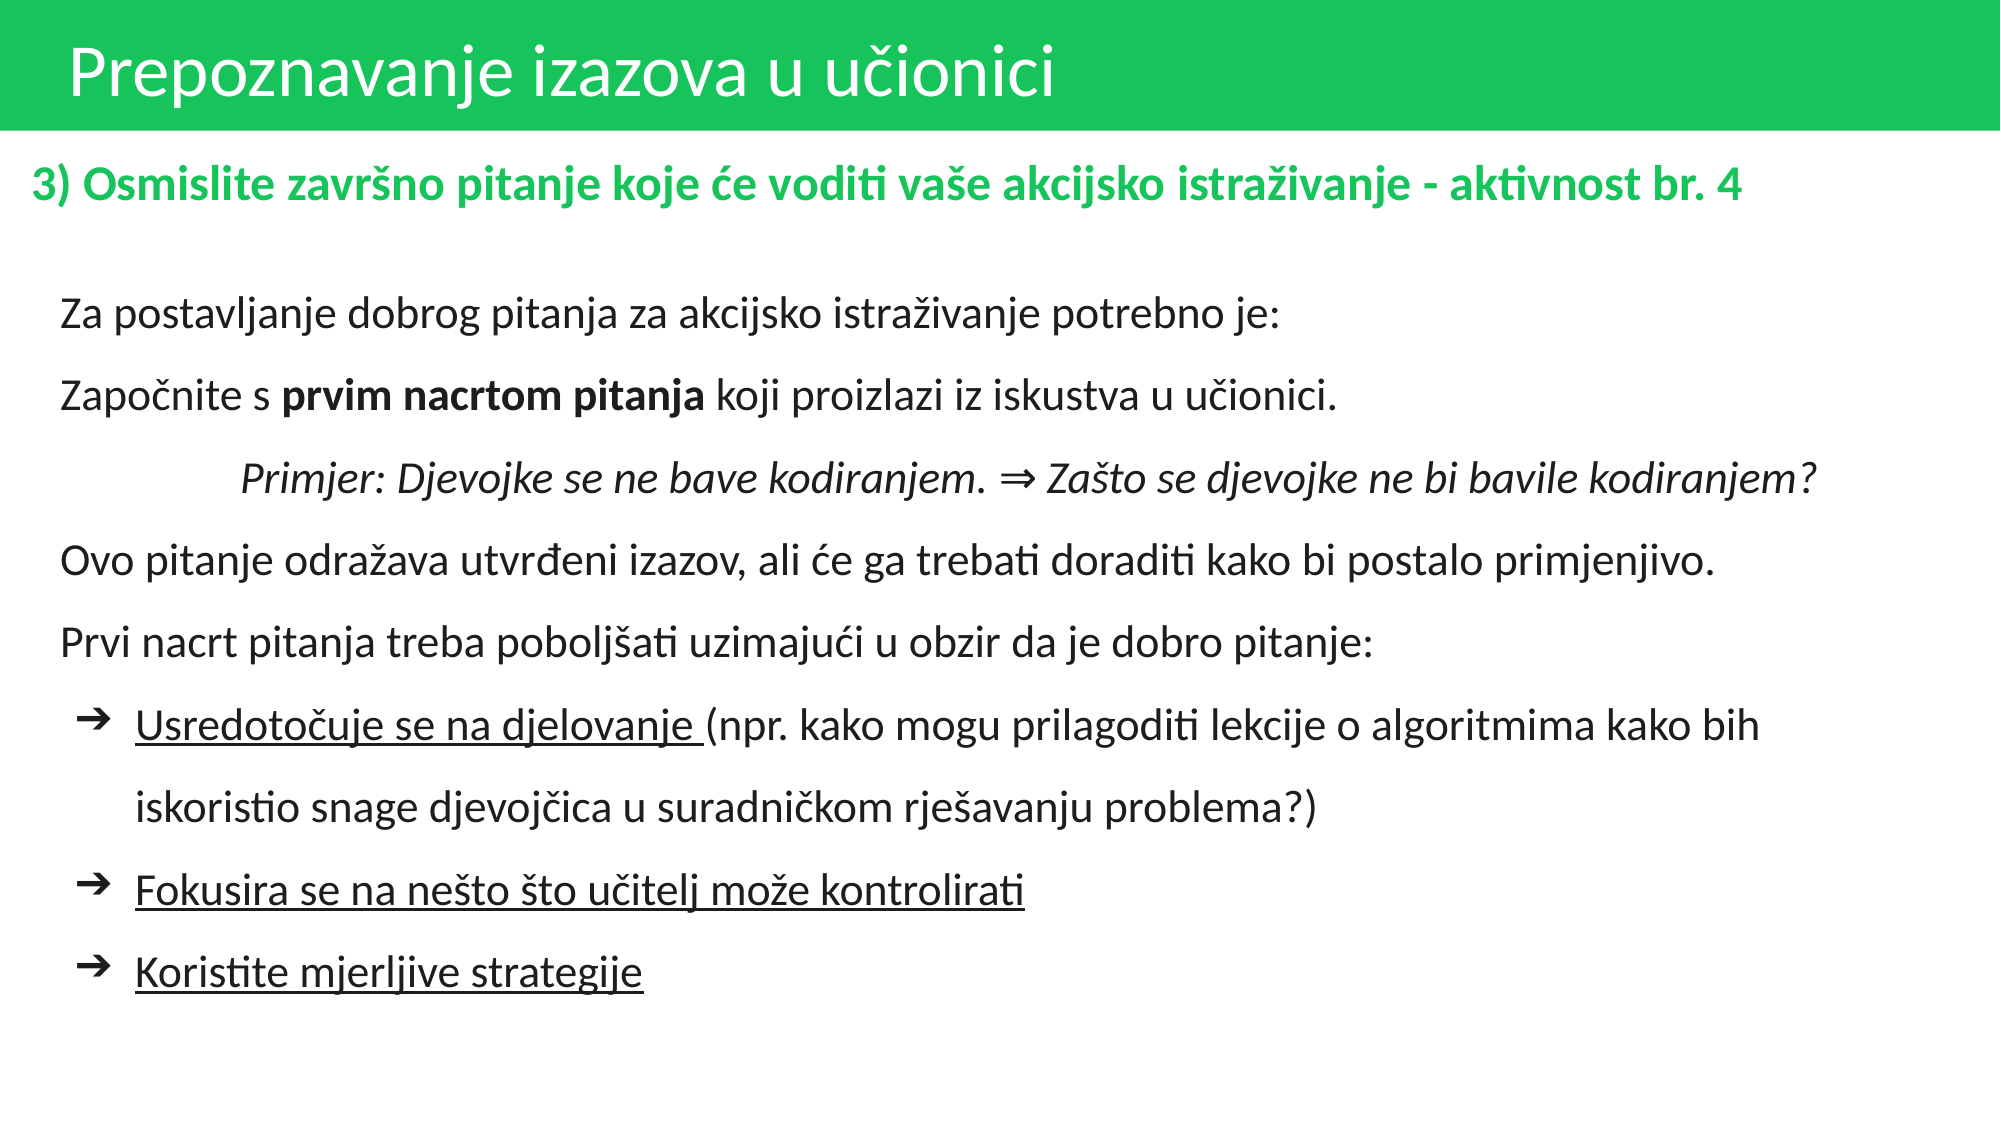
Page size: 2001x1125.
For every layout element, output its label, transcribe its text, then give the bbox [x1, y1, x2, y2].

title Prepoznavanje izazova u učionici [16, 13, 1976, 131]
list 3) Osmislite završno pitanje koje će voditi vaše akcijsko istraživanje - aktivnost br. 4 [16, 176, 1976, 267]
text_box Za postavljanje dobrog pitanja za akcijsko istraživanje potrebno je: Započnite s prvim nacrtom pitanja koji proizlazi iz iskustva u učionici. Primjer: Djevojke se ne bave kodiranjem. ⇒ Zašto se djevojke ne bi bavile kodiranjem? Ovo pitanje odražava utvrđeni izazov, ali će ga trebati doraditi kako bi postalo primjenjivo. Prvi nacrt pitanja treba poboljšati uzimajući u obzir da je dobro pitanje: Usredotočuje se na djelovanje (npr. kako mogu prilagoditi lekcije o algoritmima kako bih iskoristio snage djevojčica u suradničkom rješavanju problema?) Fokusira se na nešto što učitelj može kontrolirati Koristite mjerljive strategije [45, 267, 1851, 1087]
